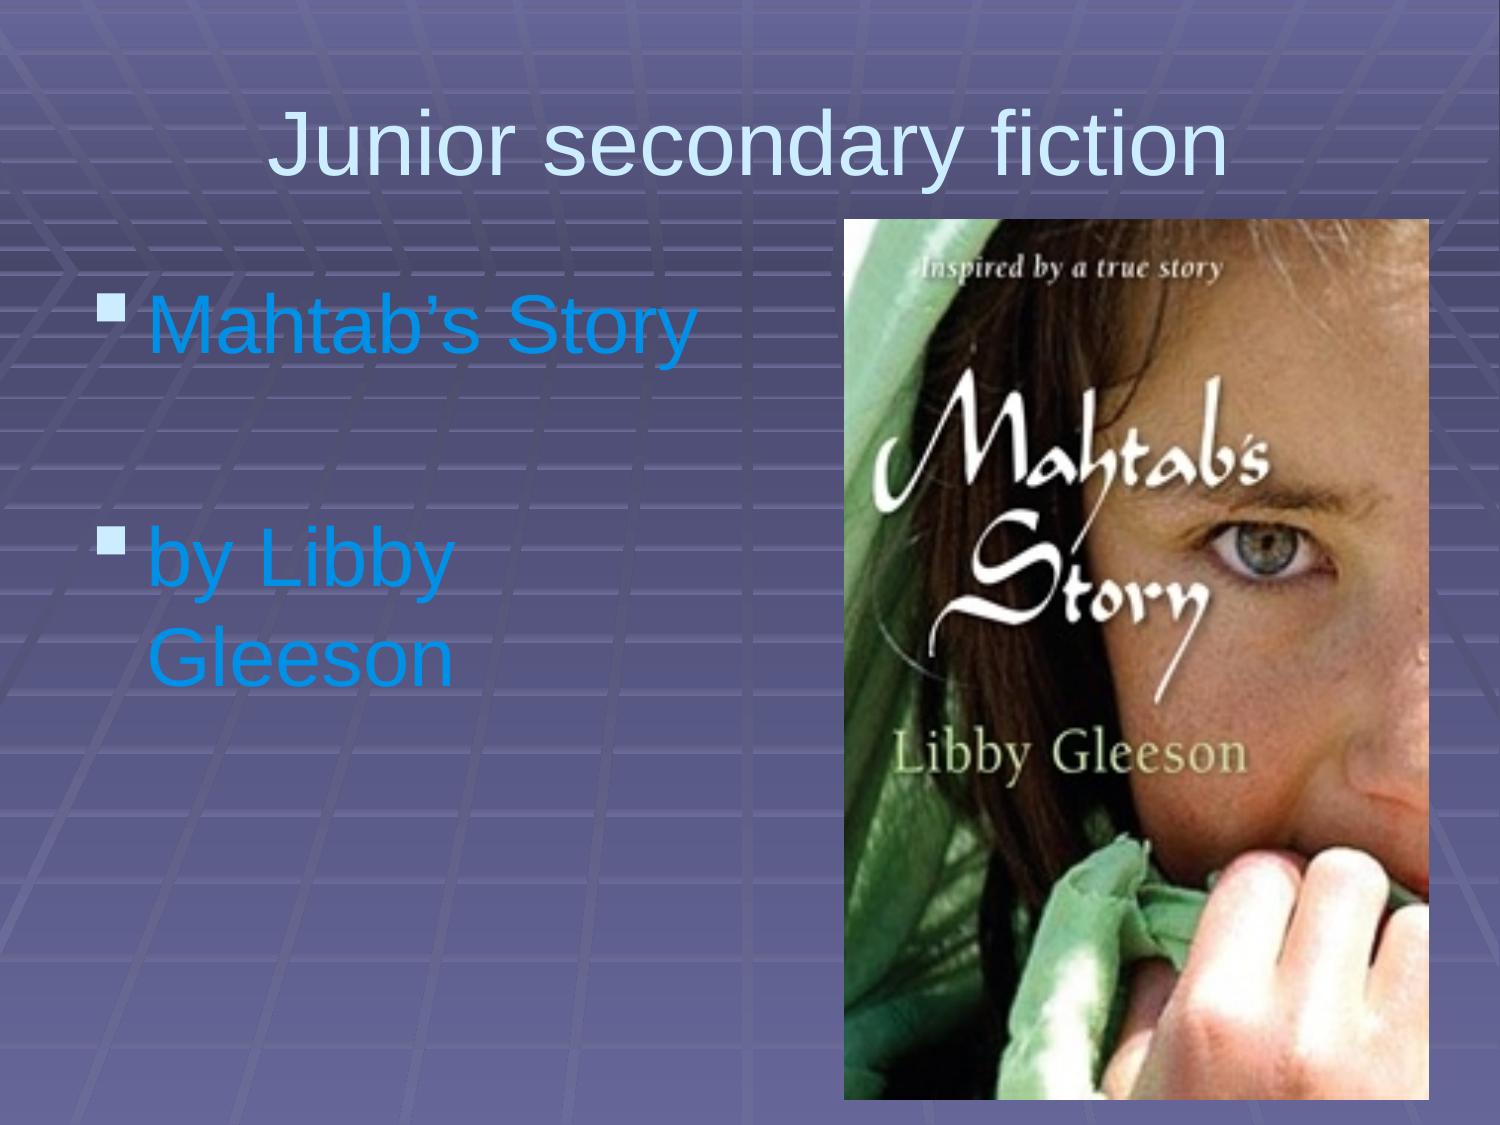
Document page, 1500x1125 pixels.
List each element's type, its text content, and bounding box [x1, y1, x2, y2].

list Mahtab’s Story by Libby Gleeson [74, 261, 738, 1001]
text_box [844, 219, 1429, 1100]
title Junior secondary fiction [74, 44, 1425, 233]
